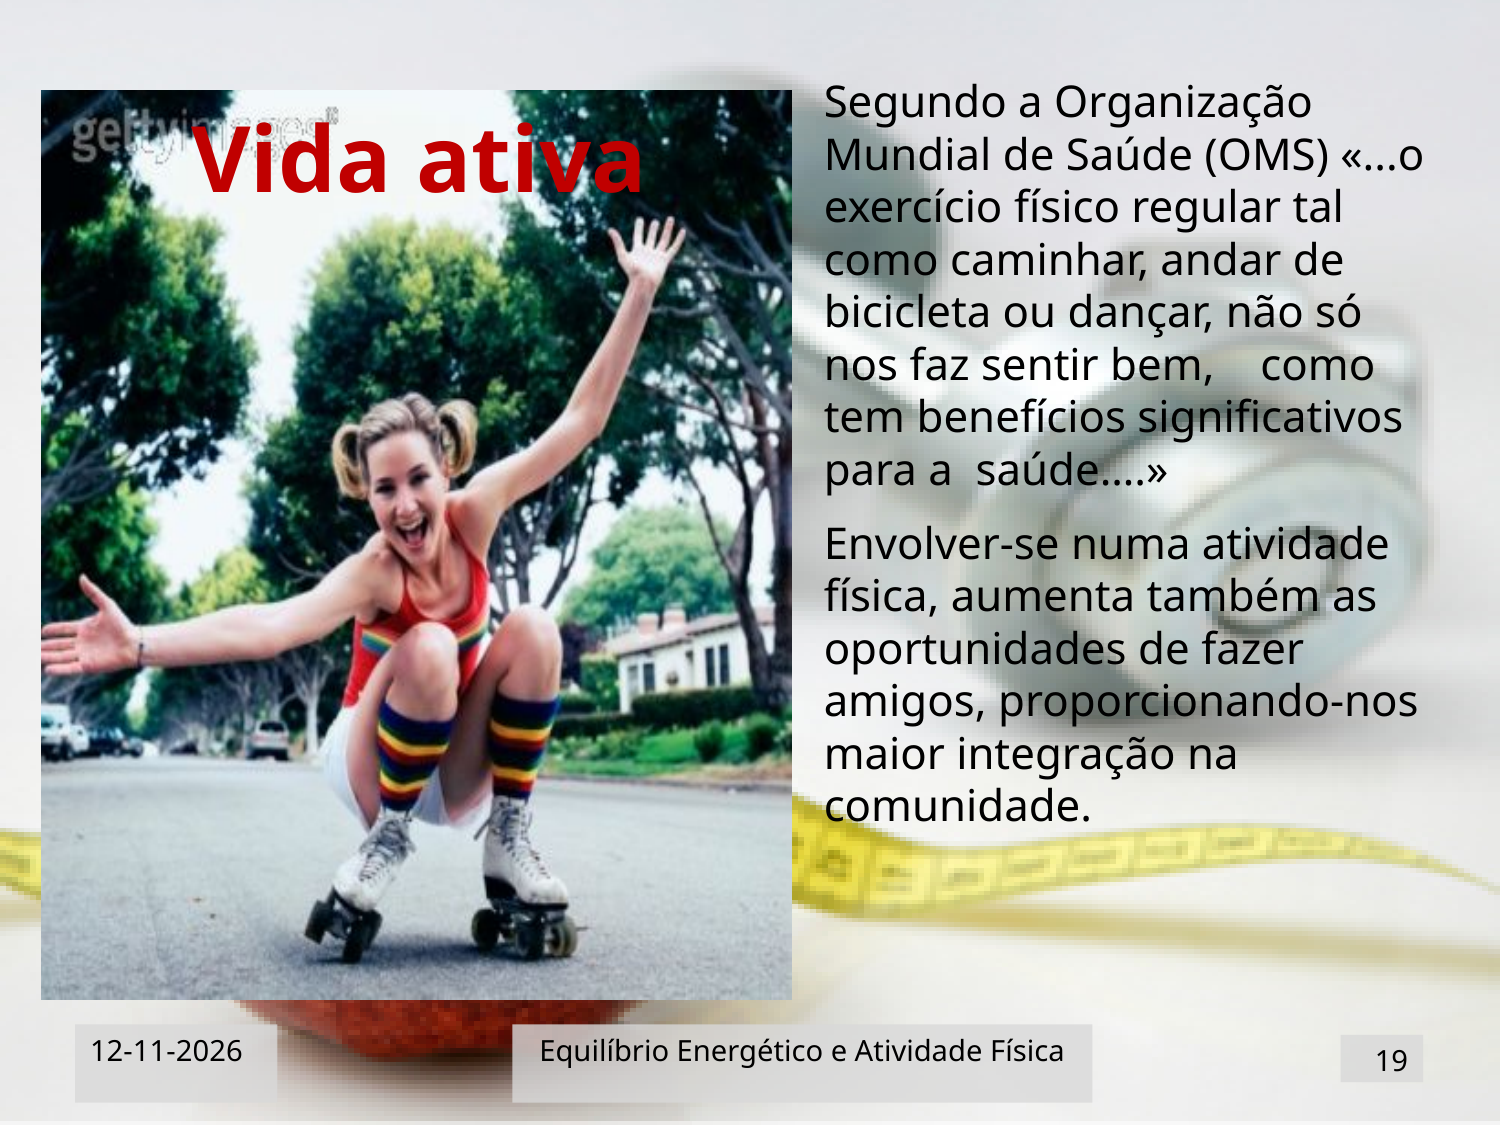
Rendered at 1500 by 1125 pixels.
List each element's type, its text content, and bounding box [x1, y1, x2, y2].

picture [0, 0, 1500, 1125]
slide_number 19 [1340, 1034, 1424, 1083]
footer Equilíbrio Energético e Atividade Física [512, 1024, 1093, 1103]
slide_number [74, 1024, 278, 1103]
text_box Segundo a Organização Mundial de Saúde (OMS) «...o exercício físico regular tal como caminhar, andar de bicicleta ou dançar, não só nos faz sentir bem, como tem benefícios significativos para a saúde….» Envolver-se numa atividade física, aumenta também as oportunidades de fazer amigos, proporcionando-nos maior integração na comunidade. [809, 66, 1459, 838]
